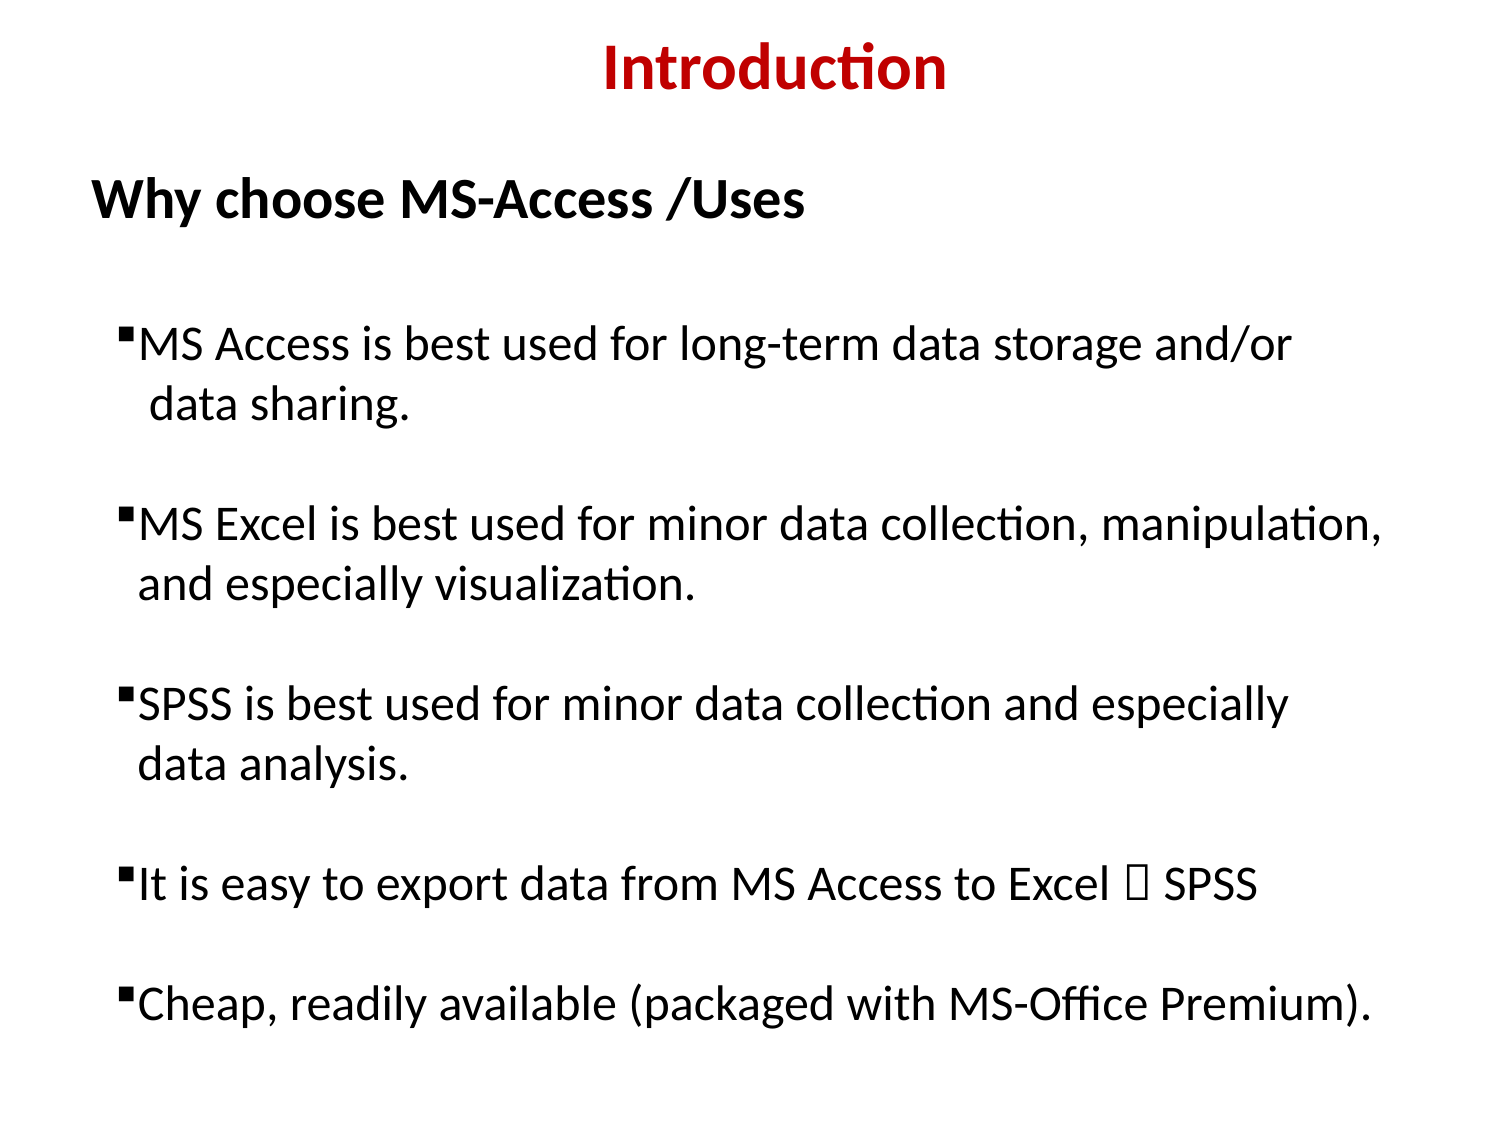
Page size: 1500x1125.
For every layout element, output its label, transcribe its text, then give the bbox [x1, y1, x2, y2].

text_box MS Access is best used for long-term data storage and/or data sharing. MS Excel is best used for minor data collection, manipulation, and especially visualization. SPSS is best used for minor data collection and especially data analysis. It is easy to export data from MS Access to Excel  SPSS Cheap, readily available (packaged with MS-Office Premium). [100, 243, 1399, 1099]
text_box Introduction [100, 0, 1451, 126]
title Why choose MS-Access /Uses [76, 101, 1427, 290]
